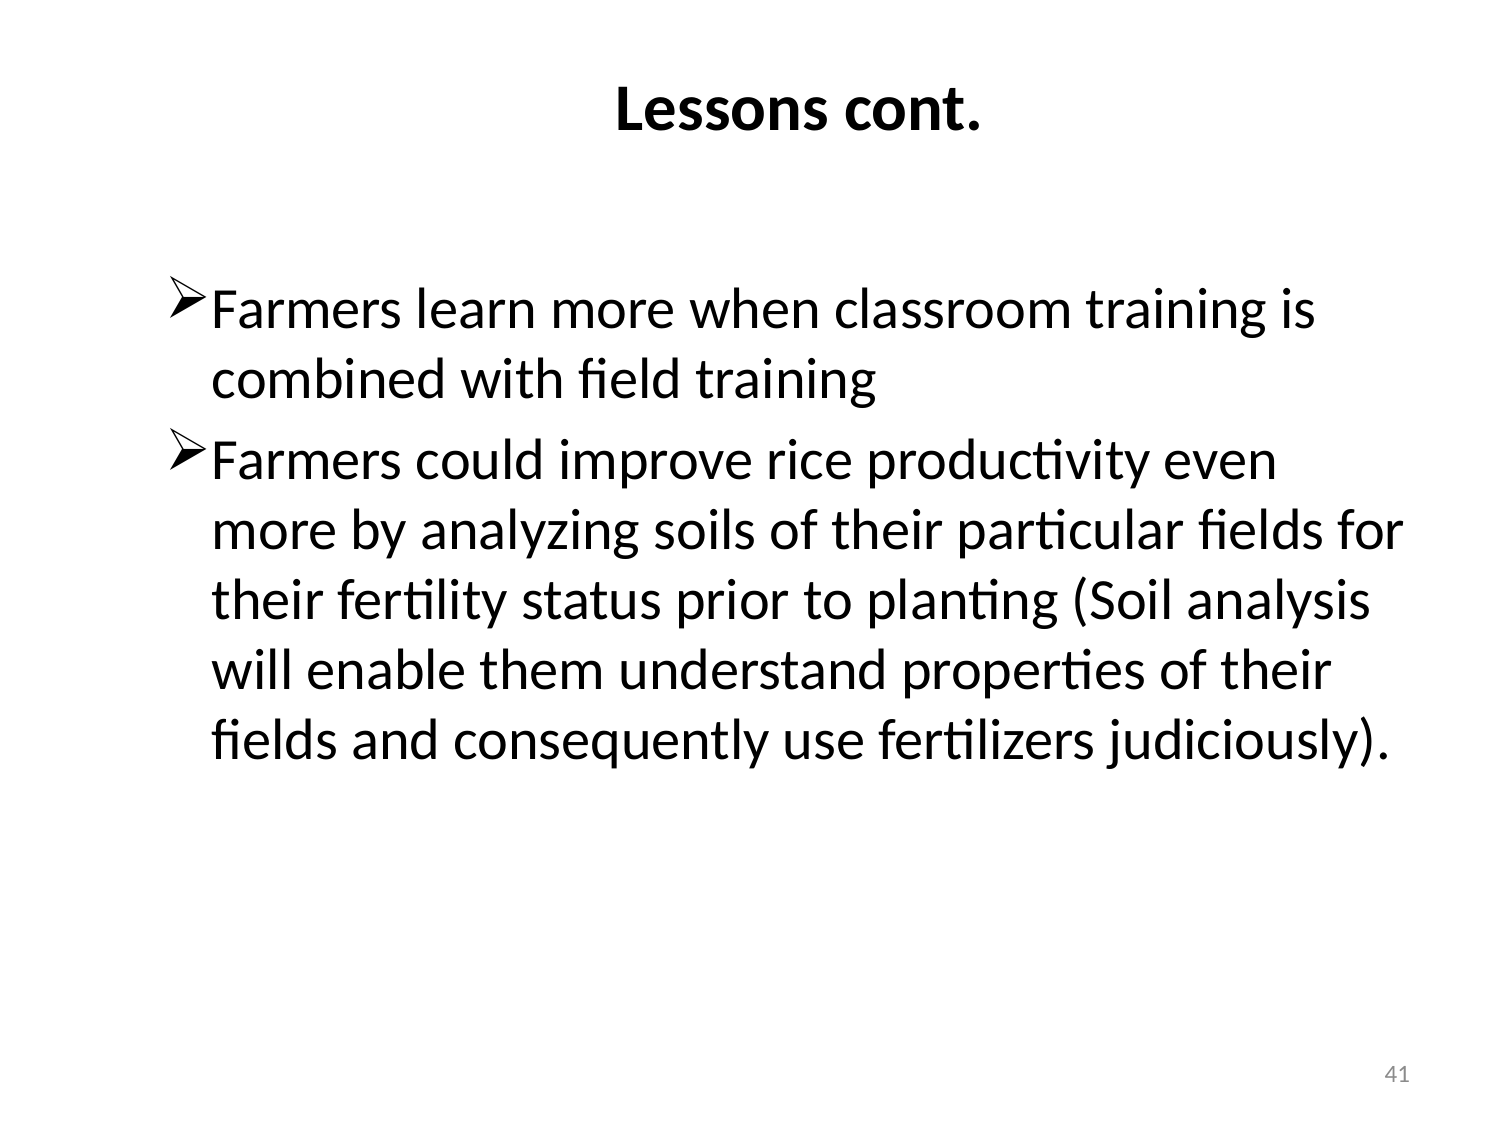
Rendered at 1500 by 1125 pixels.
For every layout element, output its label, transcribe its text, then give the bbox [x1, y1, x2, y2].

slide_number 41 [1074, 1042, 1425, 1103]
title Lessons cont. [174, 45, 1425, 163]
list Farmers learn more when classroom training is combined with field training Farmers could improve rice productivity even more by analyzing soils of their particular fields for their fertility status prior to planting (Soil analysis will enable them understand properties of their fields and consequently use fertilizers judiciously). [75, 262, 1425, 1005]
